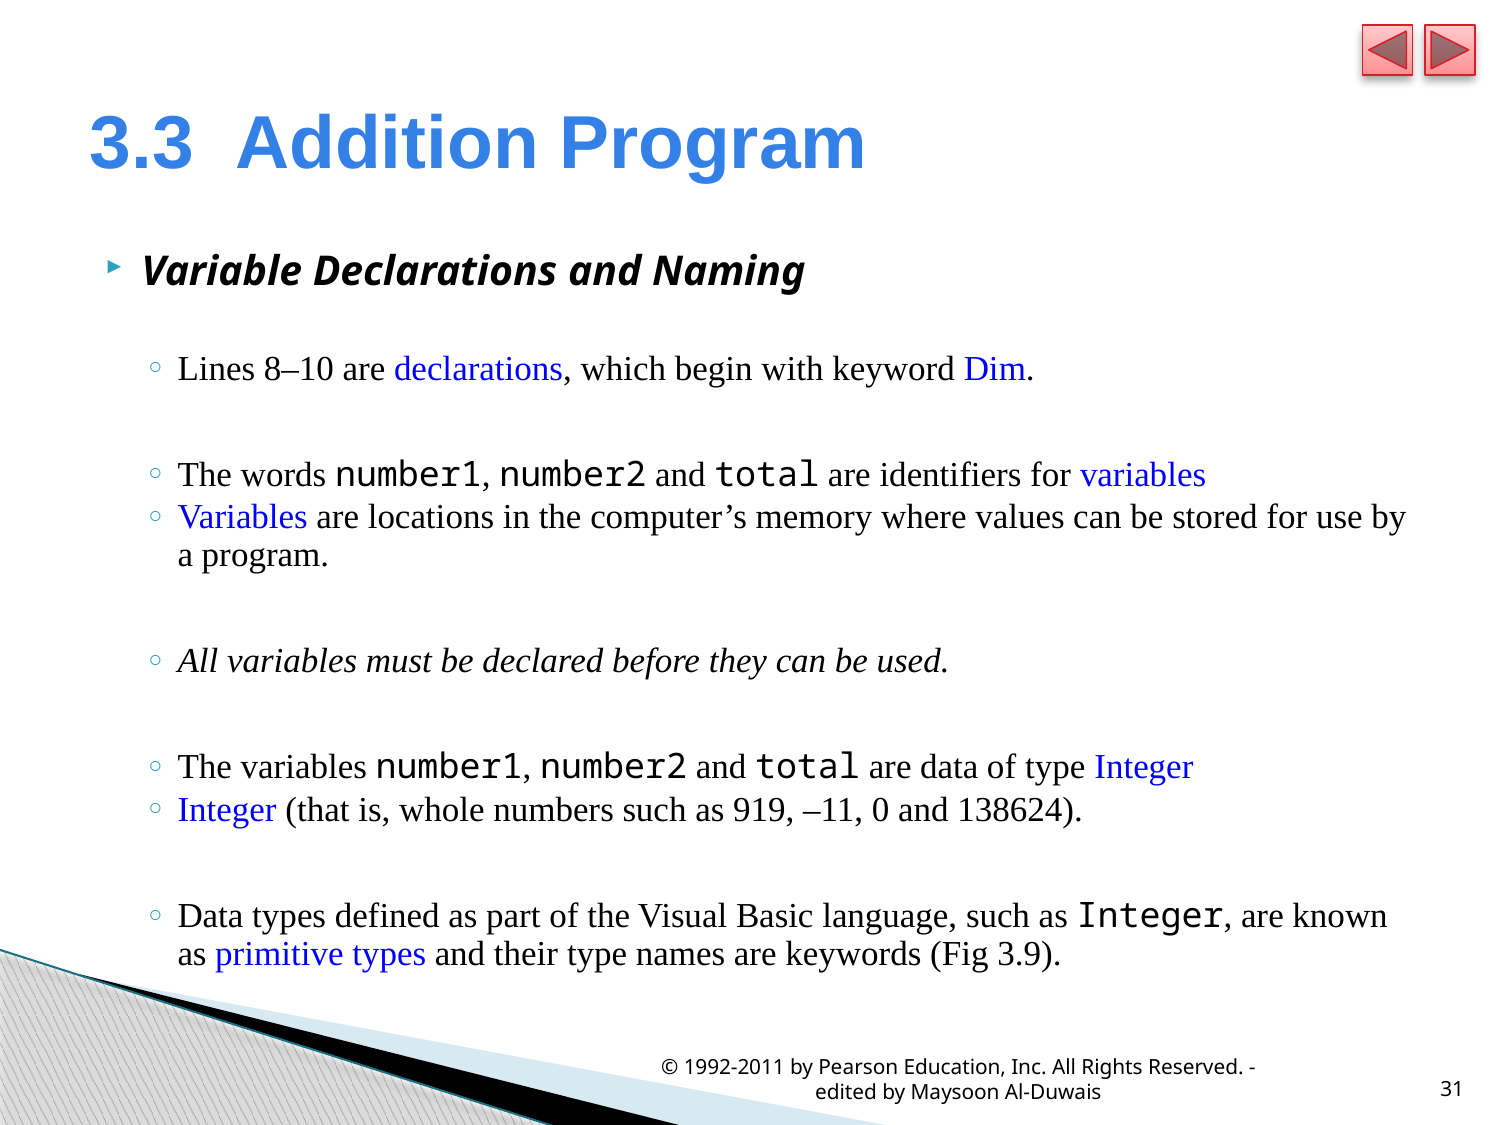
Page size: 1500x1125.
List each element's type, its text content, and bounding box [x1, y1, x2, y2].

title 3.3 Addition Program [75, 45, 1425, 233]
slide_number 31 [1418, 1051, 1479, 1112]
footer © 1992-2011 by Pearson Education, Inc. All Rights Reserved. - edited by Maysoon Al-Duwais [612, 1051, 1305, 1112]
list Variable Declarations and Naming Lines 8–10 are declarations, which begin with keyword Dim. The words number1, number2 and total are identifiers for variables Variables are locations in the computer’s memory where values can be stored for use by a program. All variables must be declared before they can be used. The variables number1, number2 and total are data of type Integer Integer (that is, whole numbers such as 919, –11, 0 and 138624). Data types defined as part of the Visual Basic language, such as Integer, are known as primitive types and their type names are keywords (Fig 3.9). [74, 242, 1426, 986]
